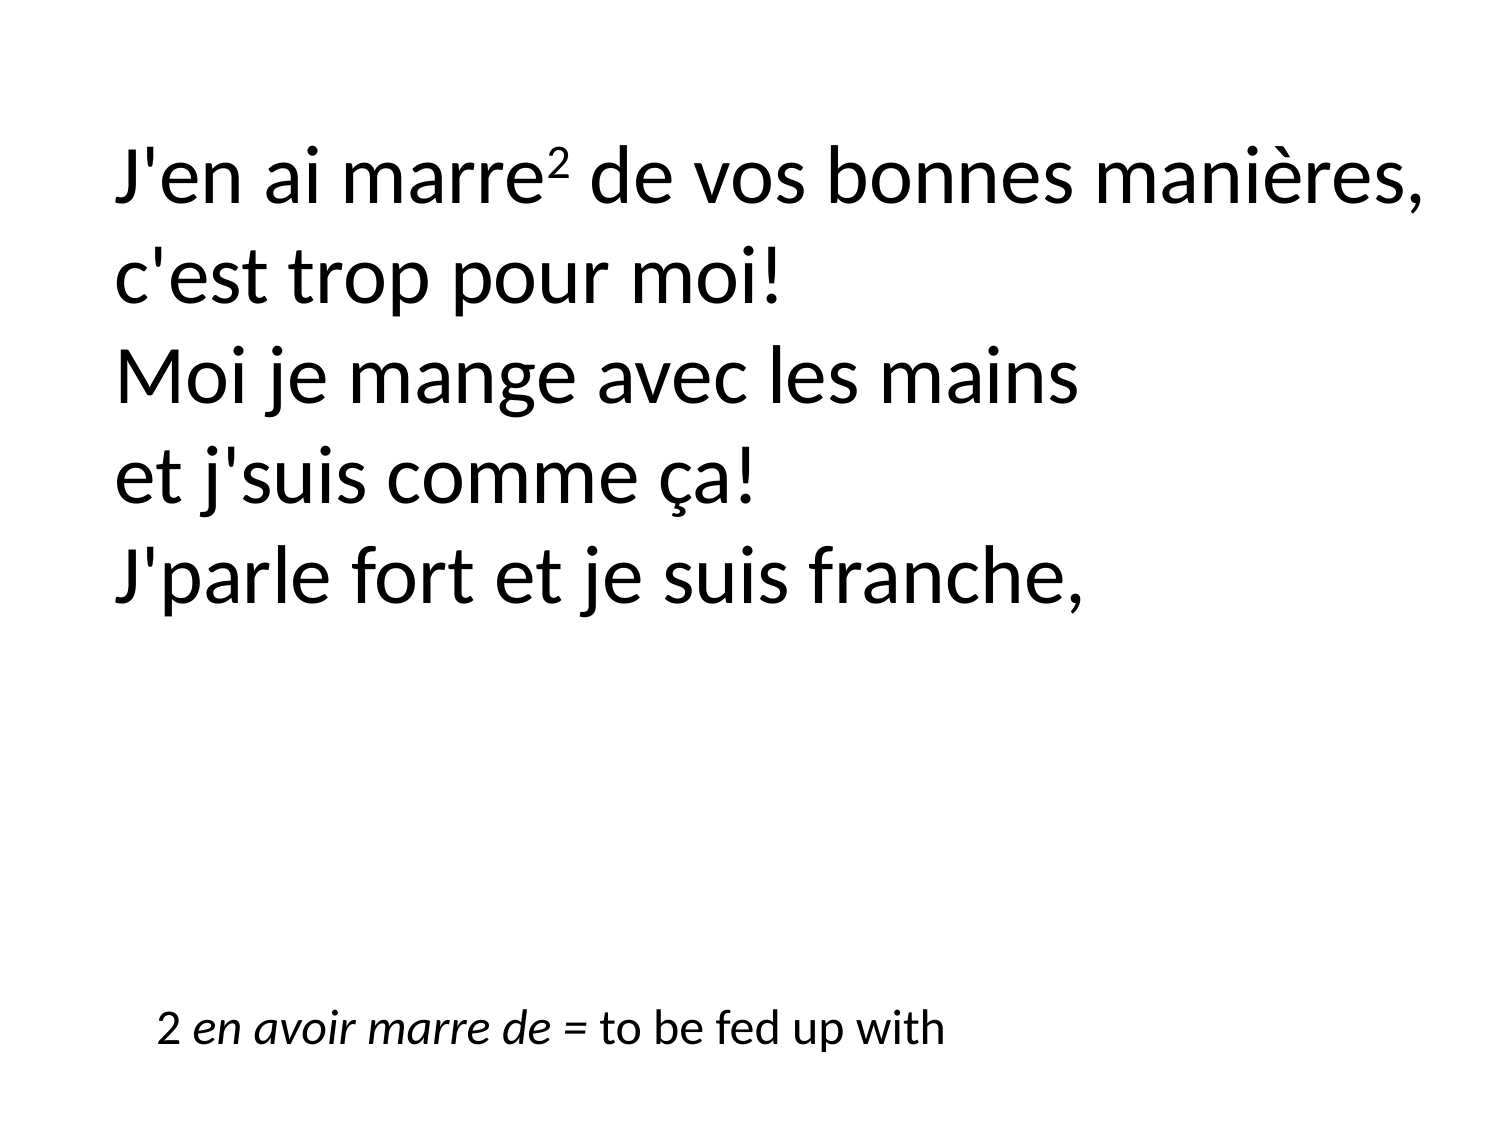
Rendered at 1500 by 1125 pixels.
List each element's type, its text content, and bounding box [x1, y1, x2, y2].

text_box J'en ai marre2 de vos bonnes manières, c'est trop pour moi! Moi je mange avec les mains et j'suis comme ça! J'parle fort et je suis franche, [99, 112, 1488, 1125]
text_box 2 en avoir marre de = to be fed up with [141, 987, 962, 1063]
